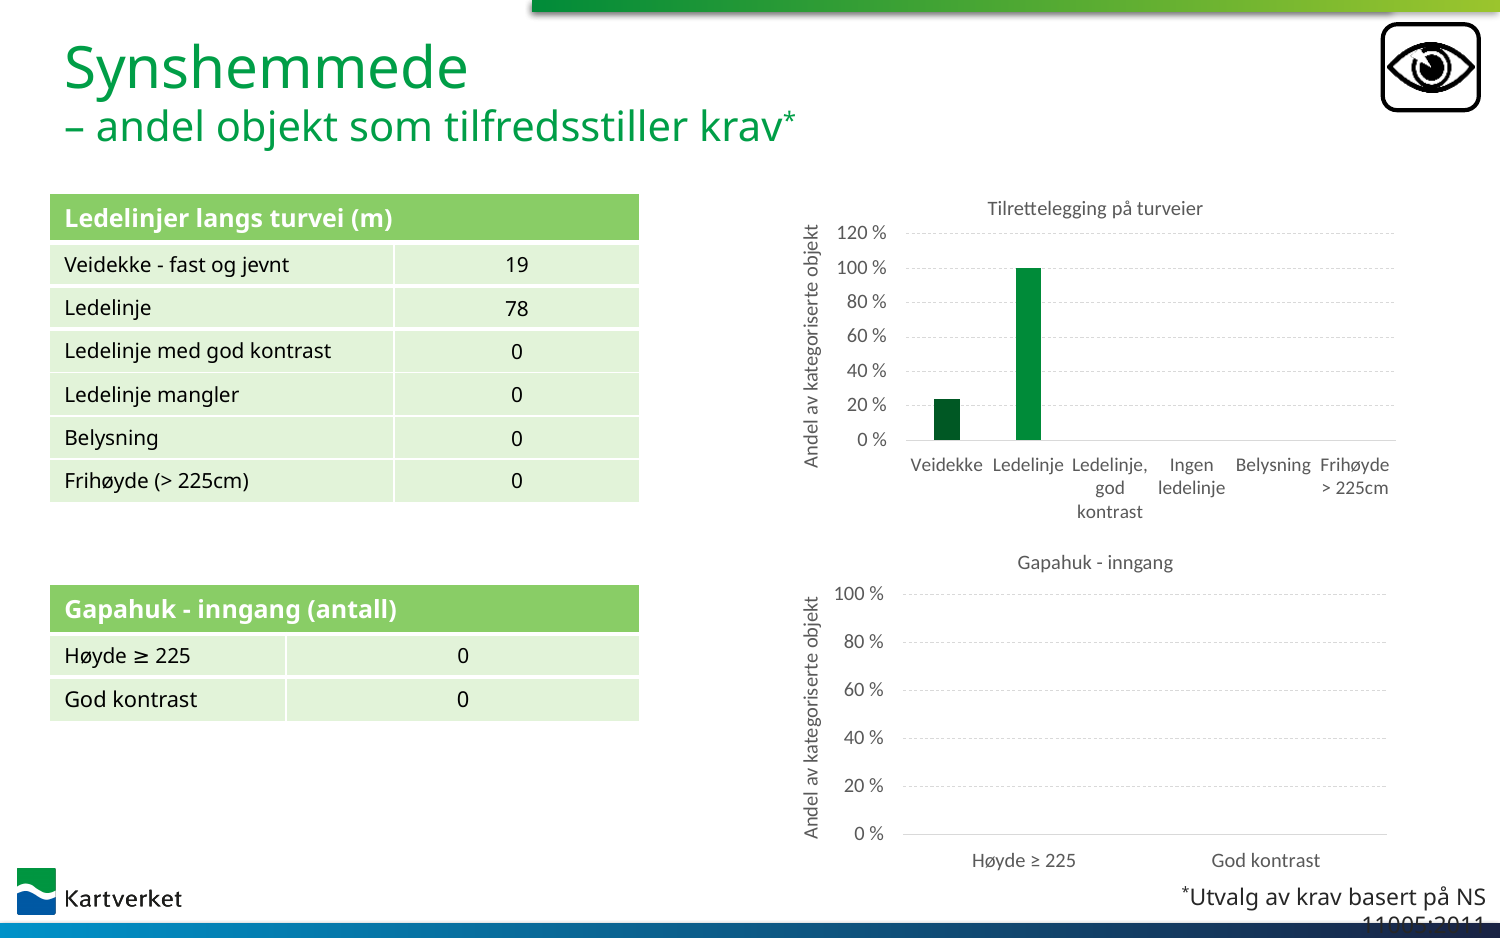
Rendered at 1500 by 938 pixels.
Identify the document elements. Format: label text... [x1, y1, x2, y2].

table_cell 0 [395, 331, 639, 372]
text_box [1382, 24, 1480, 111]
table_cell Frihøyde (> 225cm) [50, 460, 393, 502]
picture [791, 187, 1400, 526]
table_cell Ledelinje med god kontrast [50, 331, 393, 372]
table_cell 0 [395, 373, 639, 415]
table_cell Ledelinje mangler [50, 373, 393, 415]
table_header Ledelinjer langs turvei (m) [50, 194, 639, 240]
table_cell 19 [395, 245, 639, 284]
table_cell God kontrast [50, 679, 285, 721]
picture [791, 541, 1400, 880]
text_box *Utvalg av krav basert på NS 11005:2011 [1068, 873, 1500, 938]
table_cell Veidekke - fast og jevnt [50, 245, 393, 284]
table_cell Ledelinje [50, 288, 393, 327]
table_cell Belysning [50, 417, 393, 458]
table_cell 78 [395, 288, 639, 327]
table_cell 0 [395, 460, 639, 502]
table_cell 0 [287, 636, 639, 675]
table_cell 0 [395, 417, 639, 458]
text_box Synshemmede – andel objekt som tilfredsstiller krav* [49, 24, 1431, 158]
table_cell 0 [287, 679, 639, 721]
table_header Gapahuk - inngang (antall) [50, 585, 639, 632]
table_cell Høyde ≥ 225 [50, 636, 285, 675]
